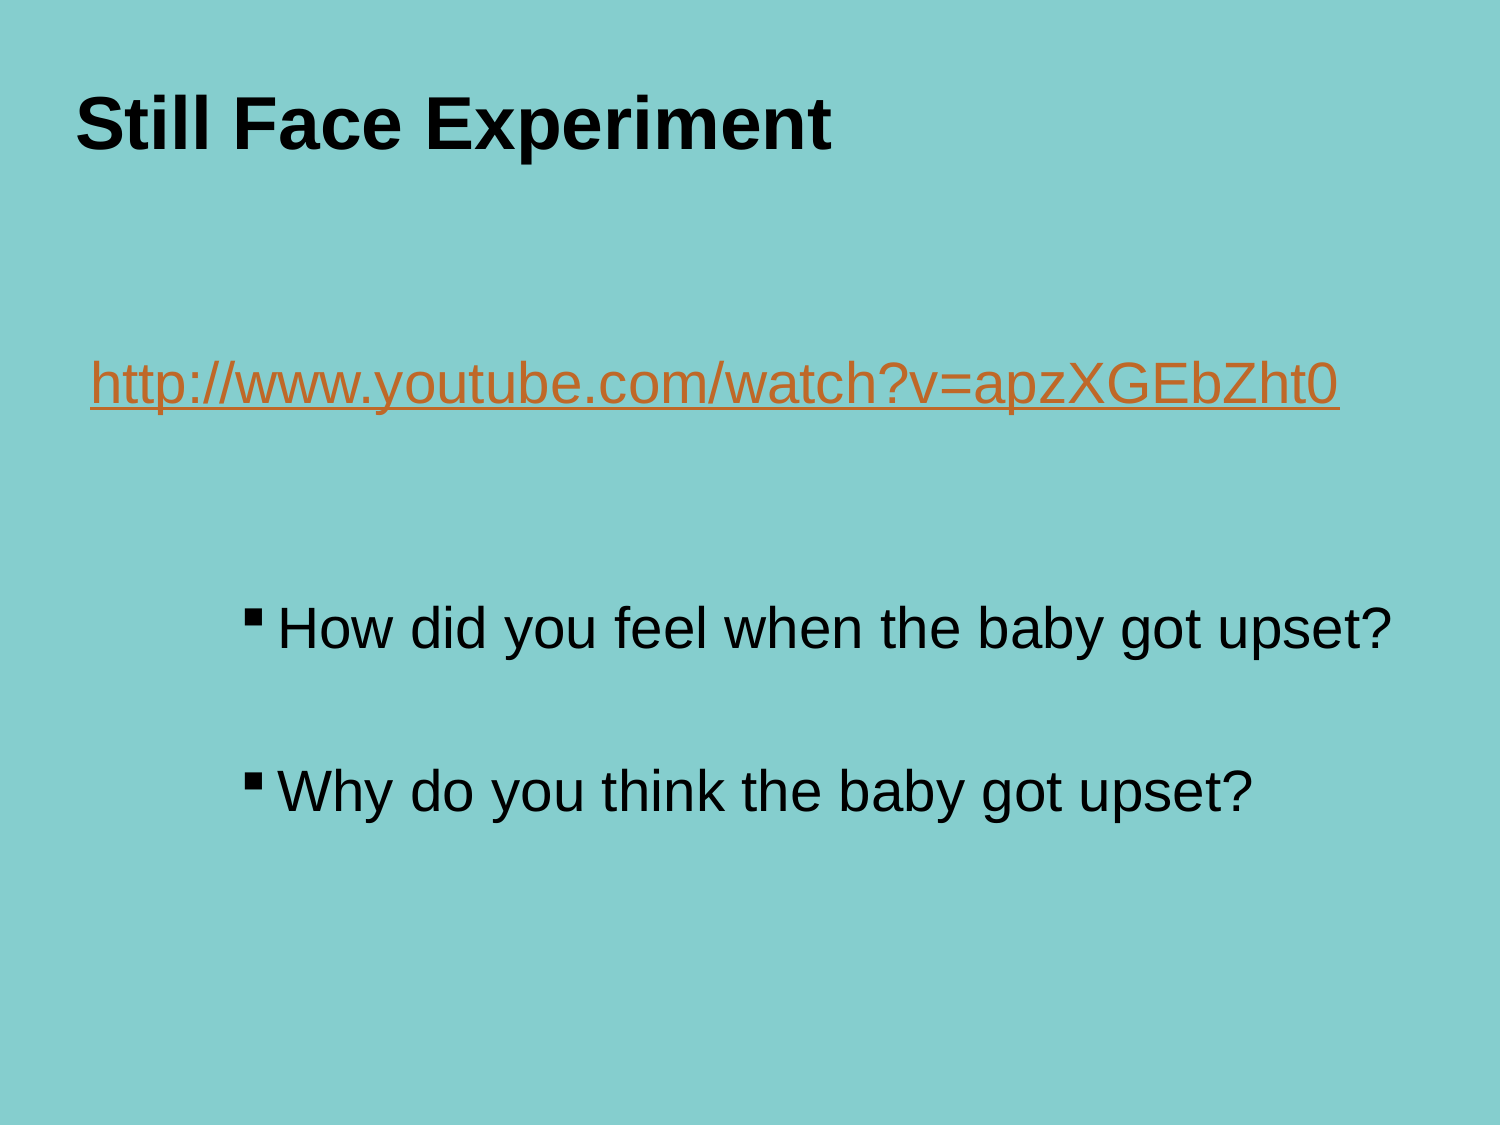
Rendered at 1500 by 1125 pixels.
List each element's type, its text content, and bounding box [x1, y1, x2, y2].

list http://www.youtube.com/watch?v=apzXGEbZht0 How did you feel when the baby got upset? Why do you think the baby got upset? [75, 337, 1438, 938]
title Still Face Experiment [75, 75, 1438, 275]
